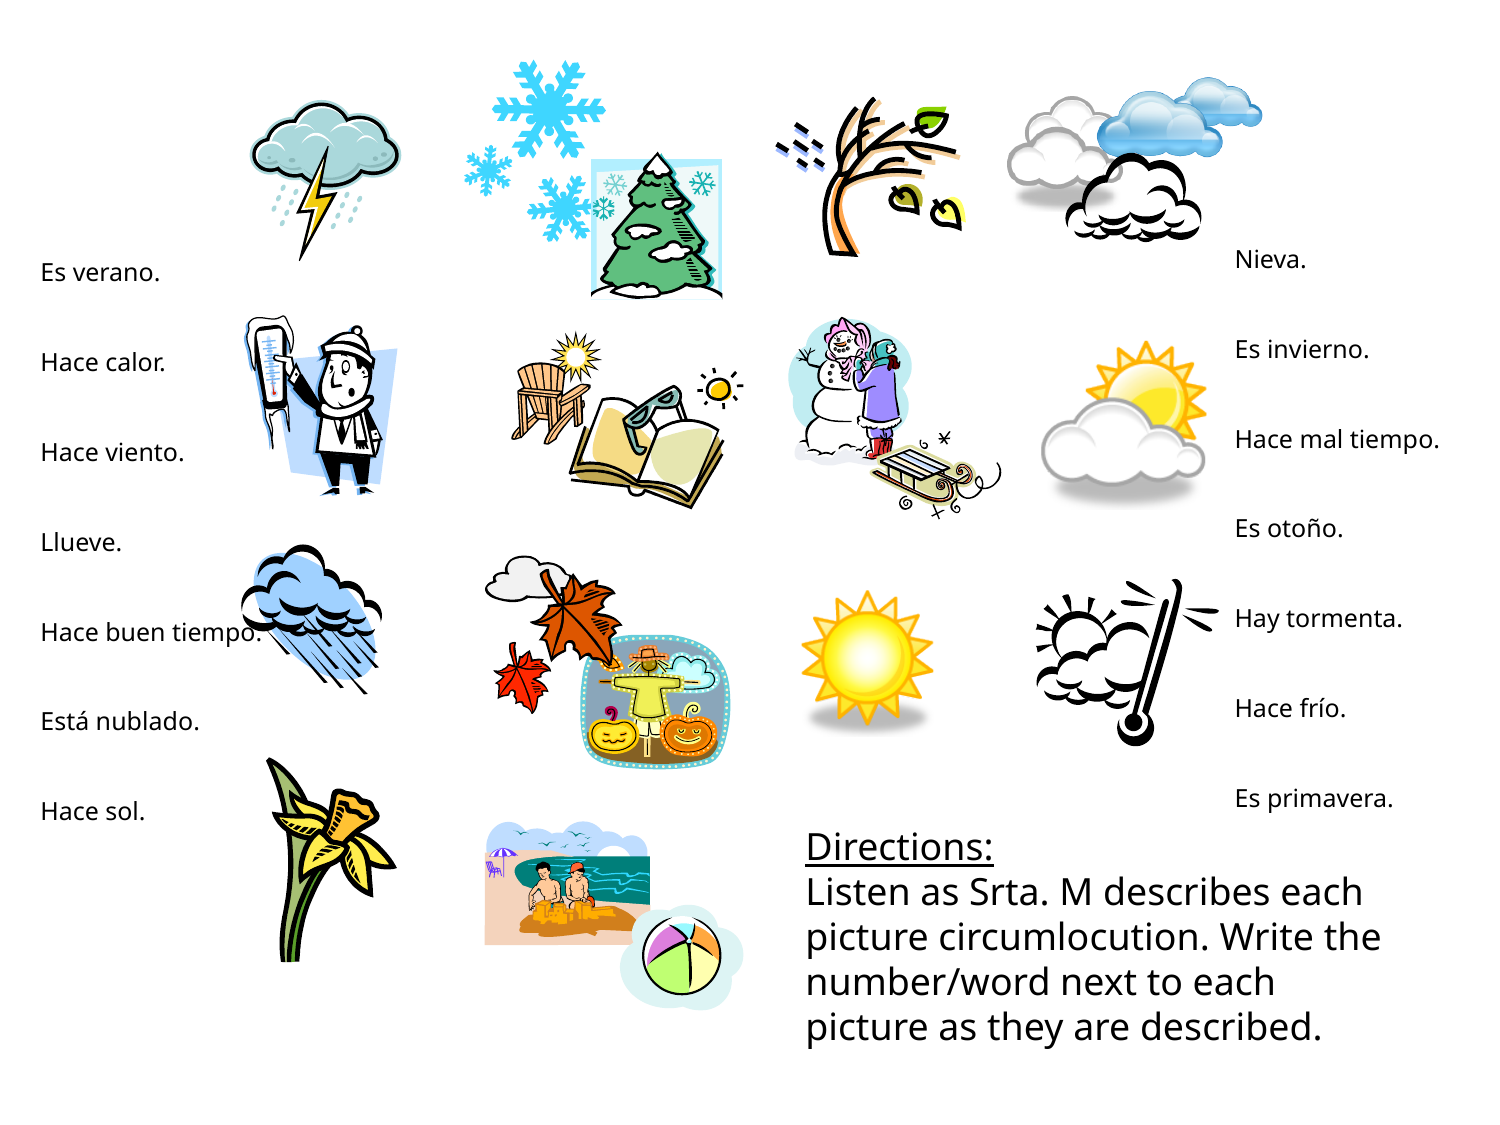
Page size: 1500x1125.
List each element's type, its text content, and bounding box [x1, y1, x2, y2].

picture [510, 330, 744, 510]
picture [249, 99, 402, 262]
picture [1035, 331, 1213, 510]
text_box Directions: Listen as Srta. M describes each picture circumlocution. Write the number/word next to each picture as they are described. [790, 815, 1415, 1056]
text_box Nieva. Es invierno. Hace mal tiempo. Es otoño. Hay tormenta. Hace frío. Es primavera. [1219, 206, 1500, 820]
picture [265, 754, 400, 965]
picture [240, 543, 385, 695]
picture [484, 821, 744, 1011]
picture [774, 96, 968, 259]
text_box Es verano. Hace calor. Hace viento. Llueve. Hace buen tiempo. Está nublado. Hace sol. [25, 249, 326, 893]
picture [484, 555, 732, 771]
picture [1035, 574, 1221, 749]
picture [788, 316, 1004, 522]
text_box [759, 25, 790, 176]
picture [463, 59, 723, 301]
picture [1002, 36, 1265, 243]
picture [243, 314, 398, 497]
picture [792, 586, 944, 737]
